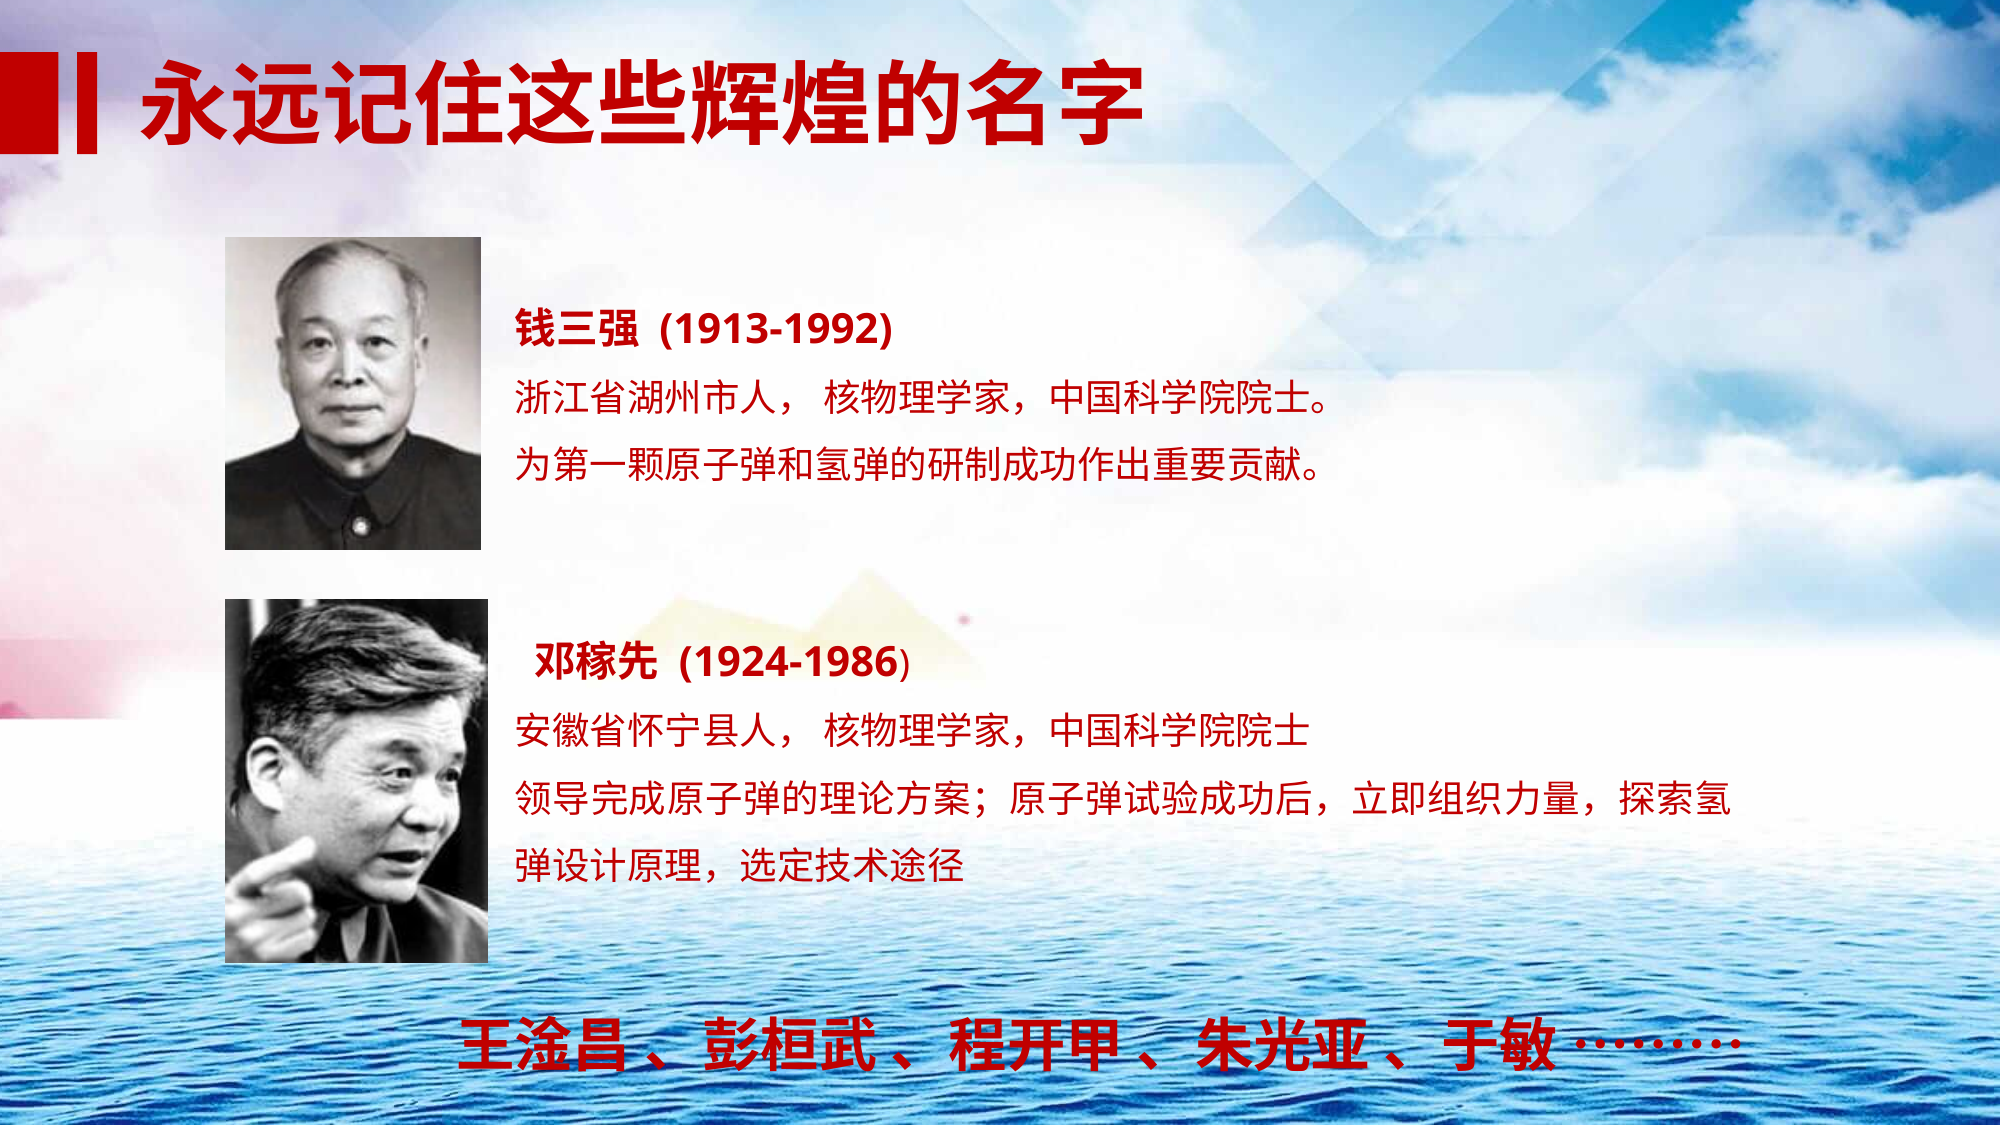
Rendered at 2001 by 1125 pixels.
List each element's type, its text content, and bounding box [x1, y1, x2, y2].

text_box 王淦昌 、彭桓武 、程开甲 、朱光亚 、于敏 ……… [441, 965, 1930, 1086]
text_box 钱三强 (1913-1992) 浙江省湖州市人， 核物理学家，中国科学院院士。 为第一颗原子弹和氢弹的研制成功作出重要贡献。 [499, 269, 1584, 494]
text_box [0, 49, 61, 157]
text_box [74, 49, 100, 157]
text_box 邓稼先 (1924-1986) 安徽省怀宁县人， 核物理学家，中国科学院院士 领导完成原子弹的理论方案；原子弹试验成功后，立即组织力量，探索氢弹设计原理，选定技术途径 [499, 602, 1747, 963]
picture [0, 0, 2000, 1125]
text_box 永远记住这些辉煌的名字 [123, 51, 1267, 240]
